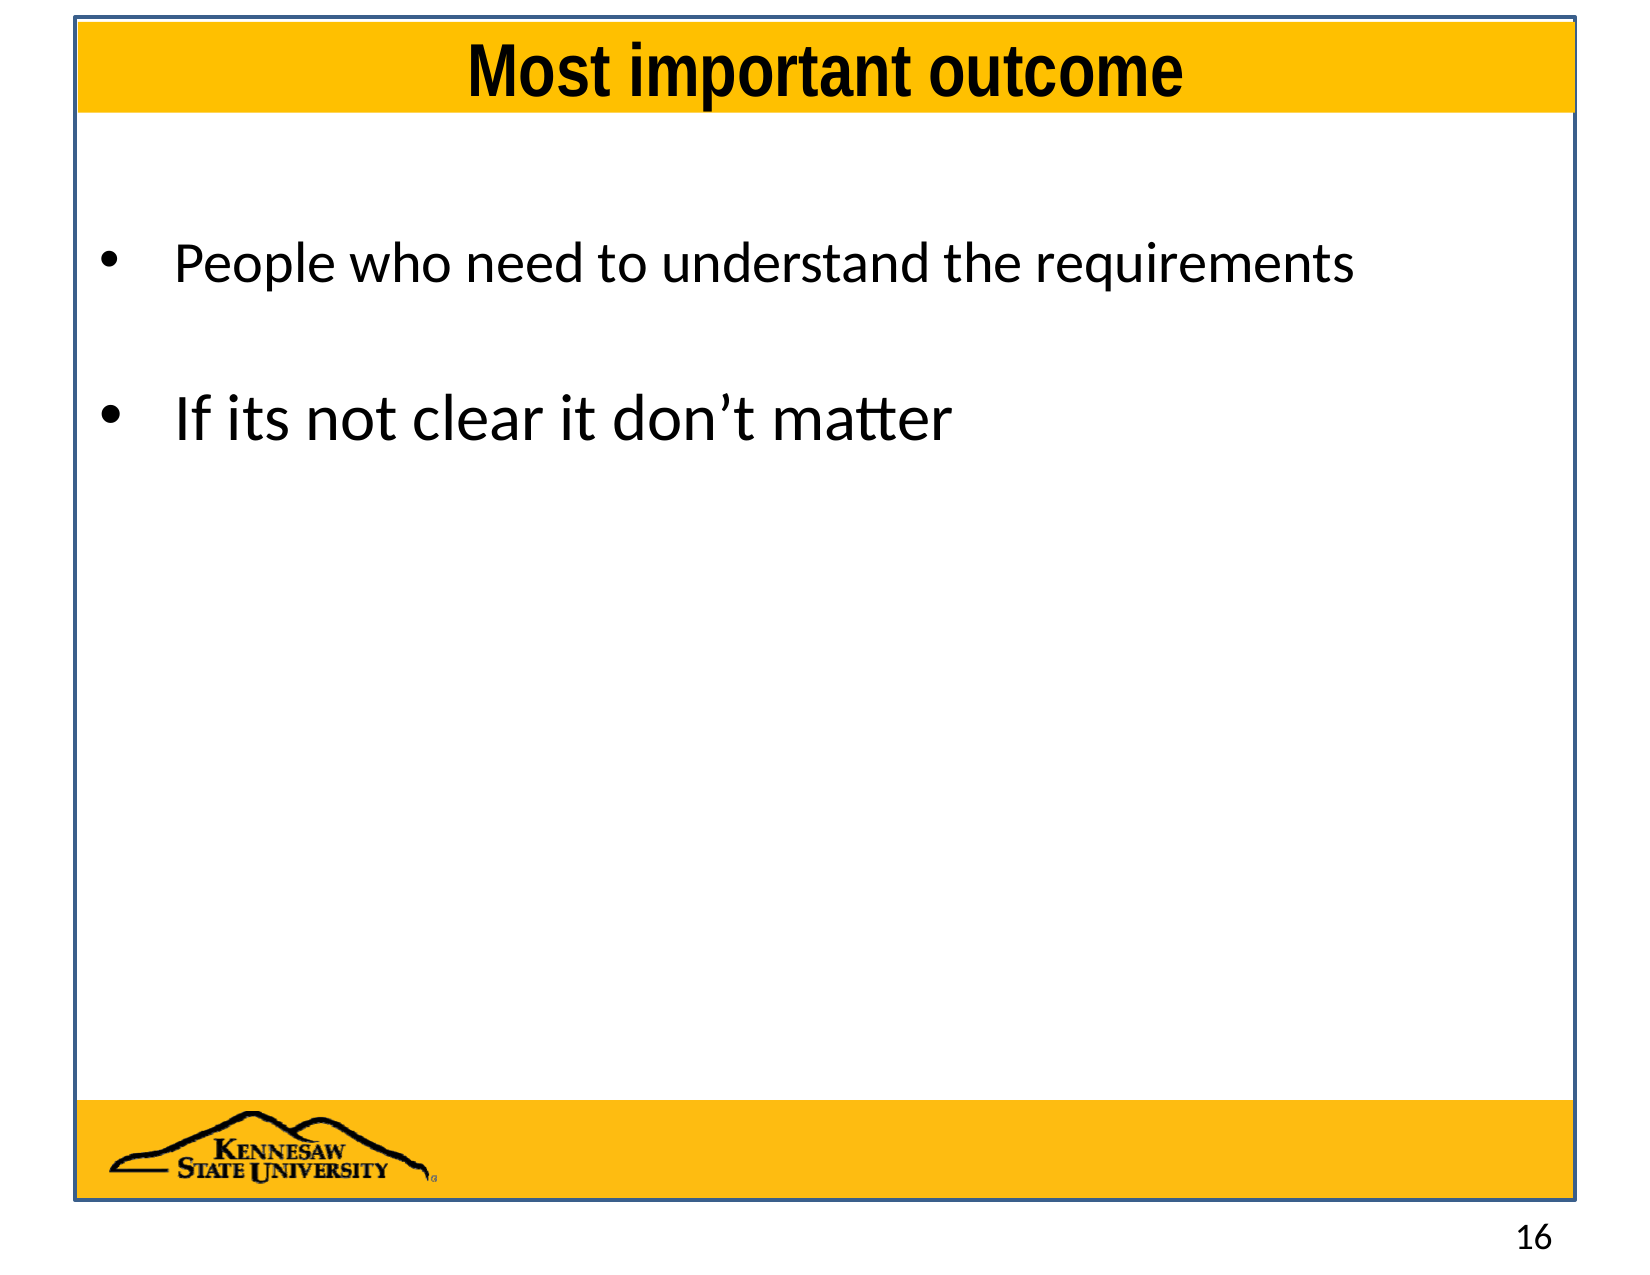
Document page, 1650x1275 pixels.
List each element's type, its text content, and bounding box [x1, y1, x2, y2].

picture [108, 1111, 437, 1184]
title Most important outcome [77, 21, 1575, 113]
list People who need to understand the requirements If its not clear it don’t matter [99, 223, 1550, 502]
